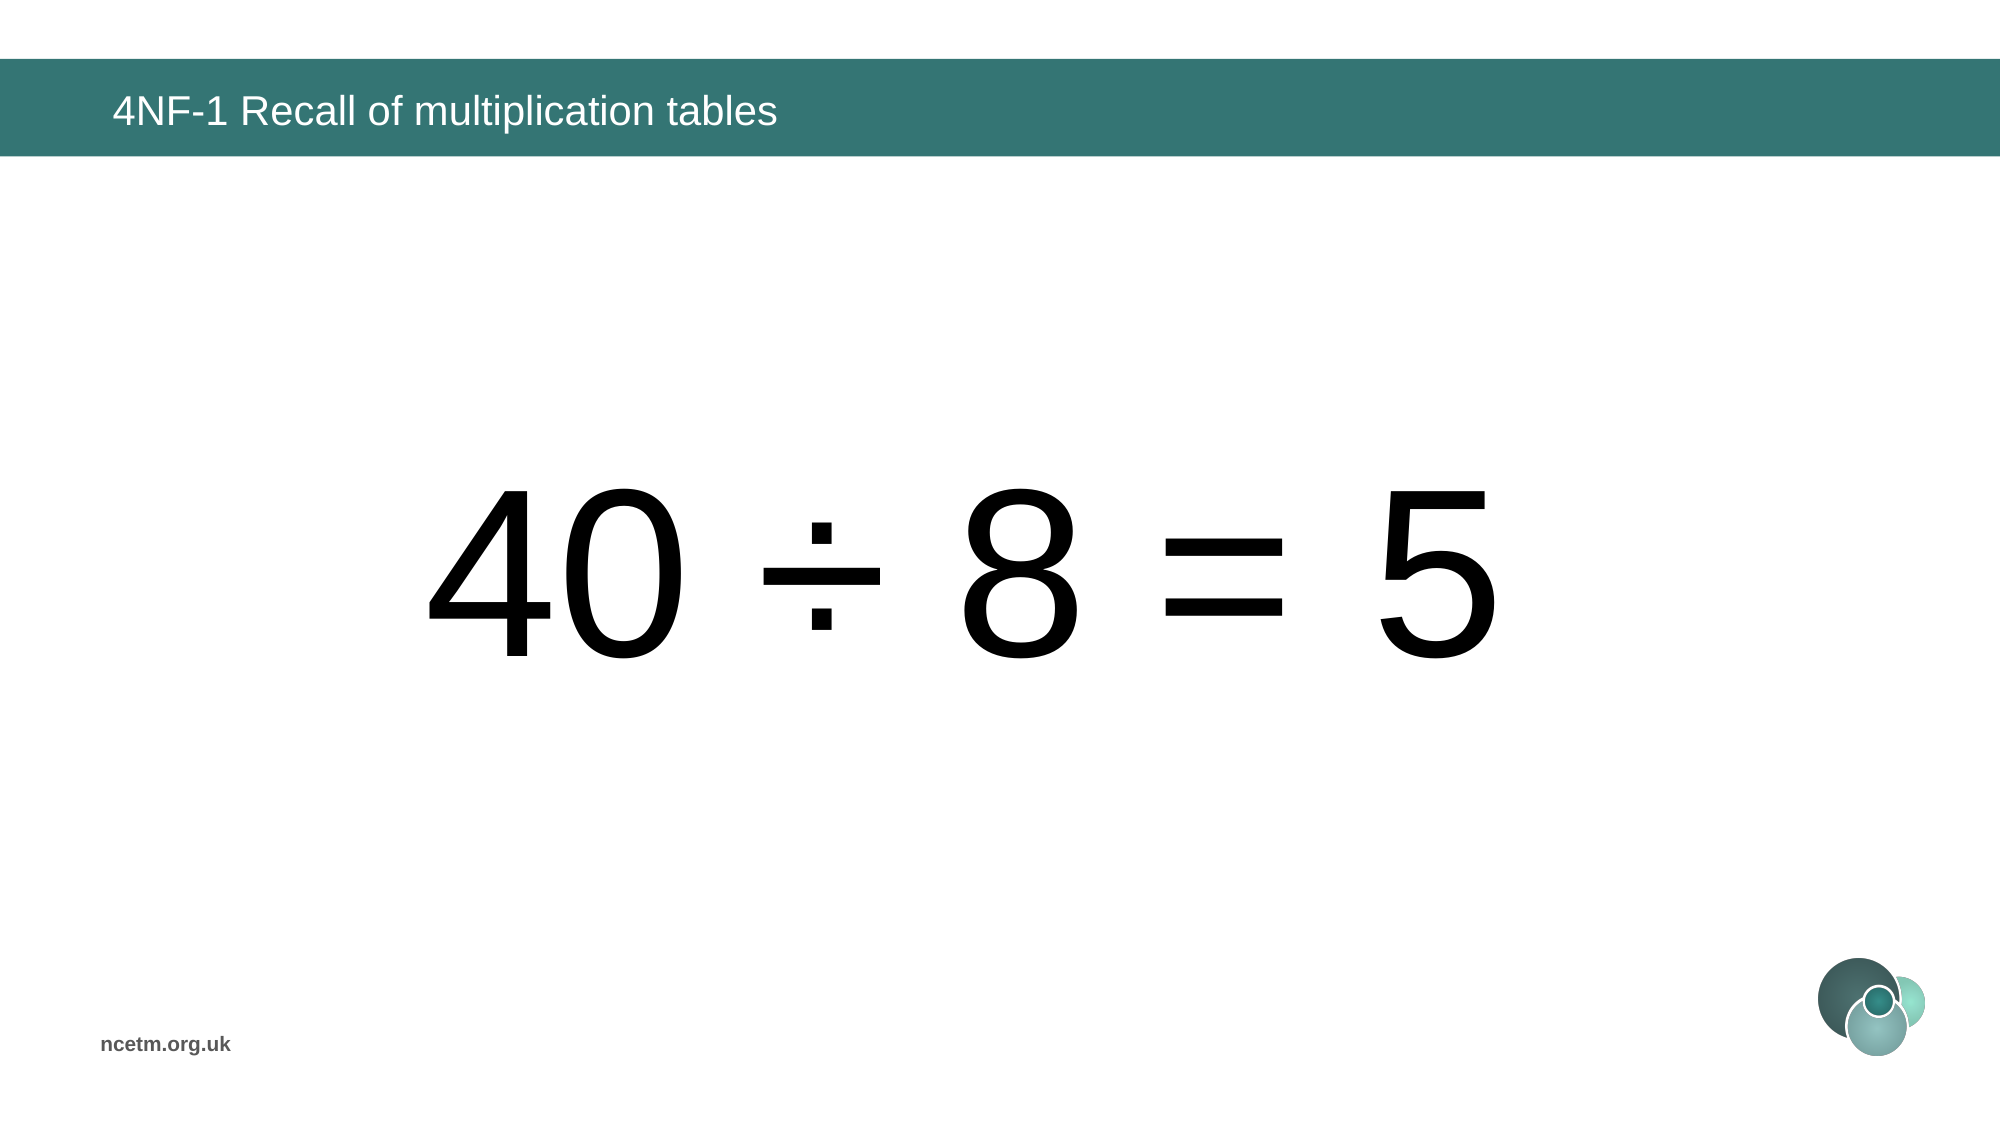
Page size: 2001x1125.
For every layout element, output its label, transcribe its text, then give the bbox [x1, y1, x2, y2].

picture [1818, 958, 1925, 1056]
text_box 40 ÷ 8 = [409, 409, 1356, 712]
title 4NF-1 Recall of multiplication tables [97, 76, 1945, 147]
text_box 5 [1356, 409, 1520, 712]
